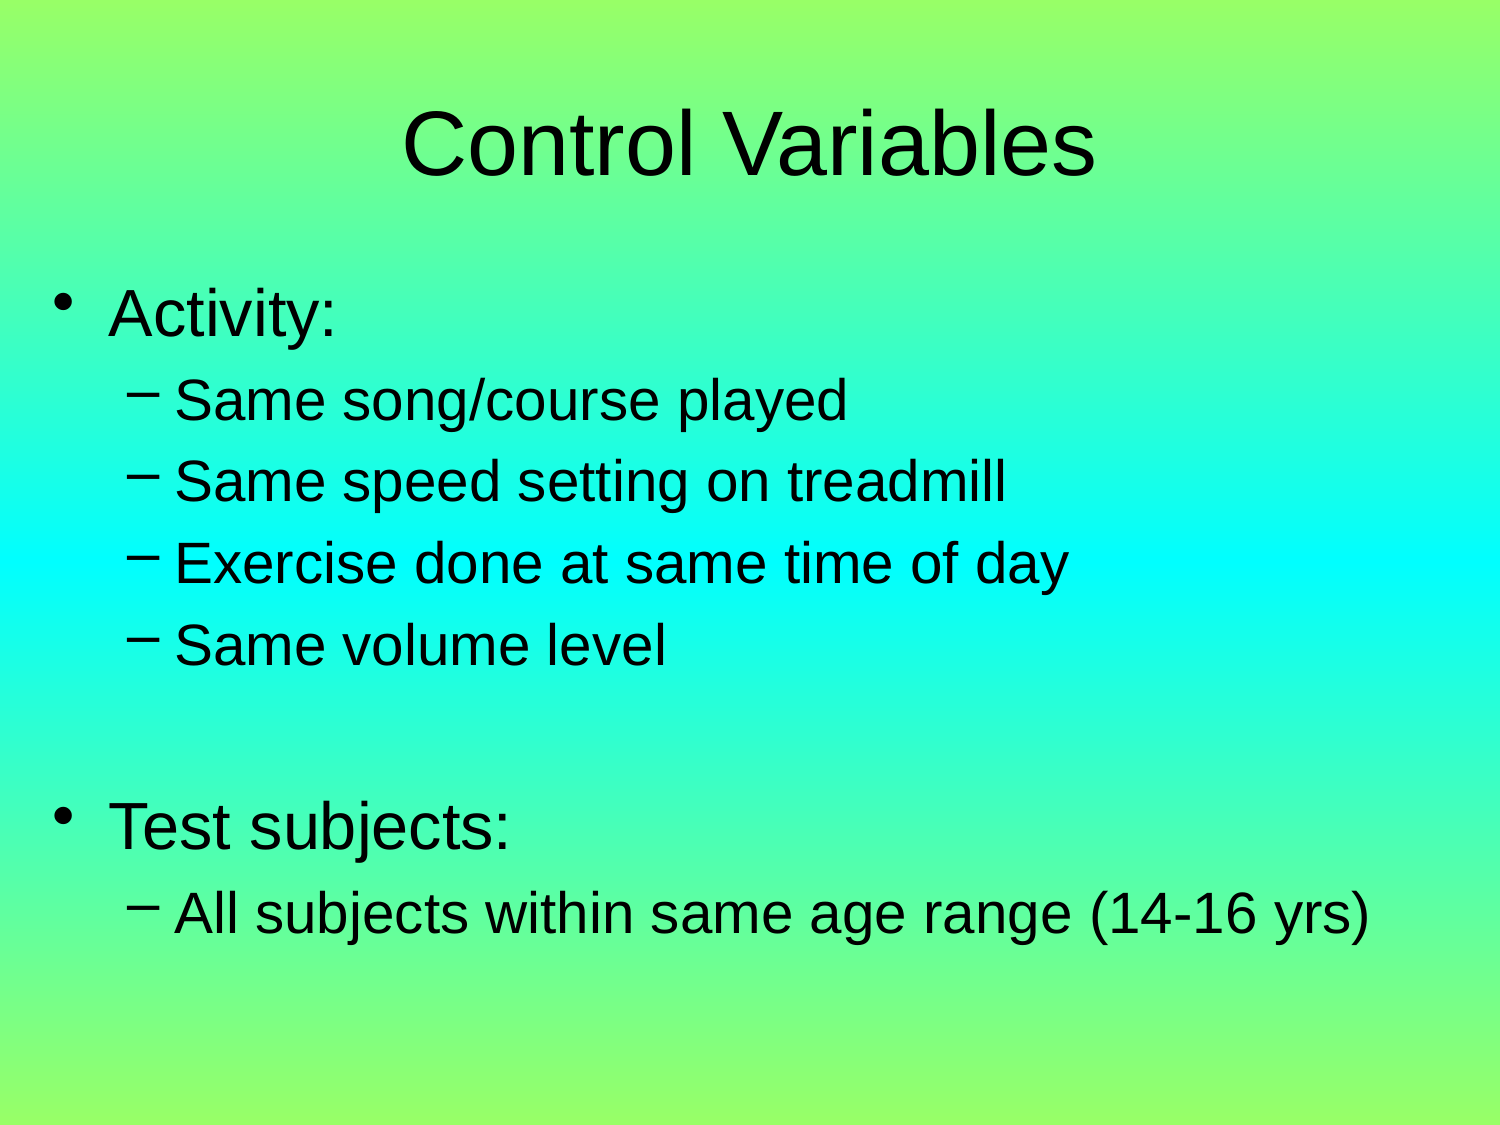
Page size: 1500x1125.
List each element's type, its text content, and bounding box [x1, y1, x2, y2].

table_cell 0 [0, 747, 37, 751]
title Control Variables [74, 44, 1426, 233]
list Activity: Same song/course played Same speed setting on treadmill Exercise done at same time of day Same volume level Test subjects: All subjects within same age range (14-16 yrs) [37, 262, 1463, 1006]
table_cell 0 [1463, 747, 1500, 751]
